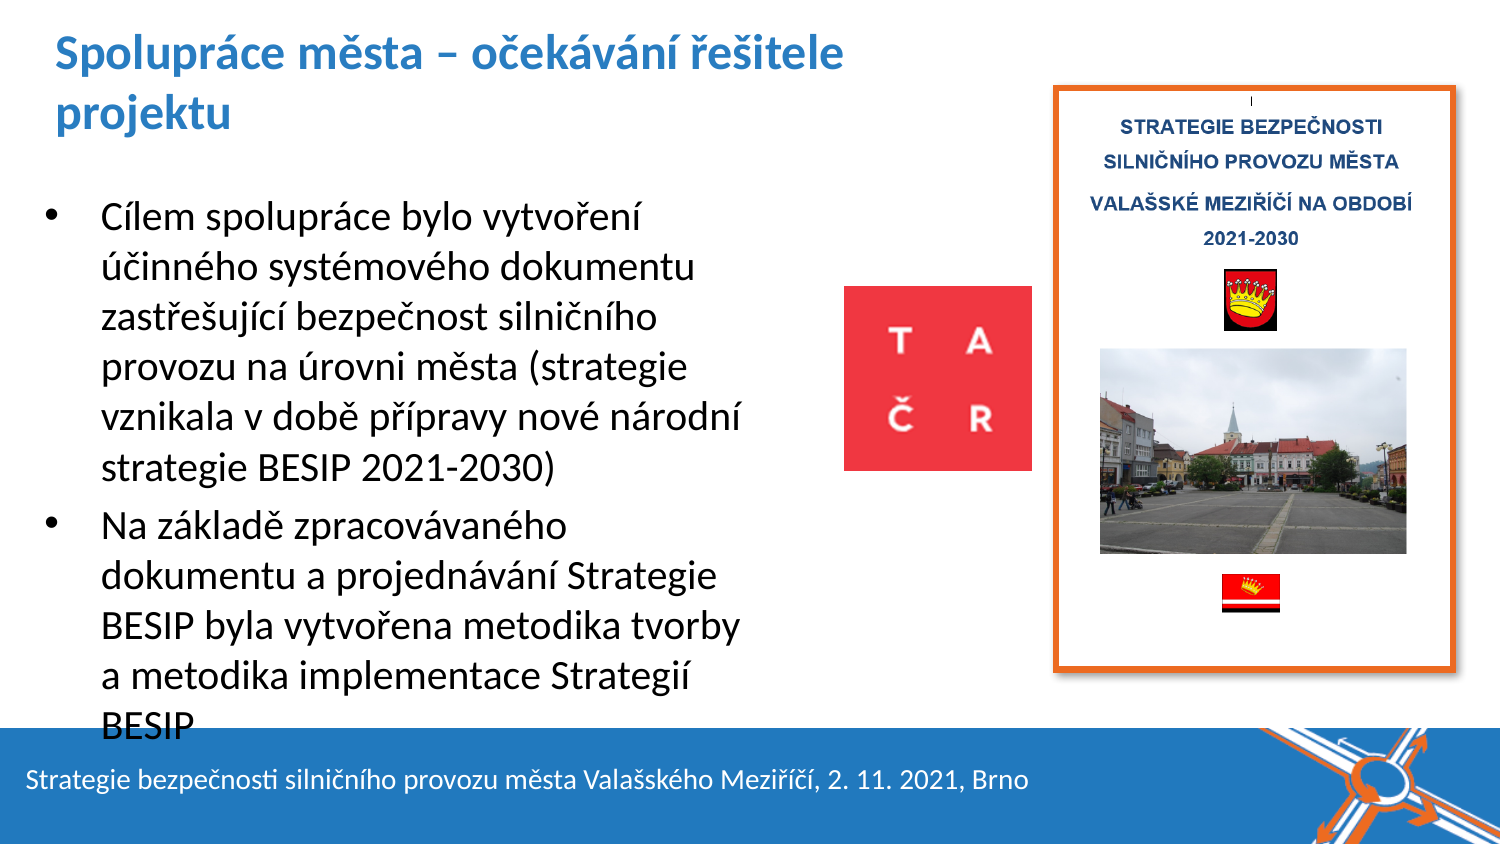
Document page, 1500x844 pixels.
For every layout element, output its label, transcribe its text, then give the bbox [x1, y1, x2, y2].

picture [844, 286, 1032, 471]
list Cílem spolupráce bylo vytvoření účinného systémového dokumentu zastřešující bezpečnost silničního provozu na úrovni města (strategie vznikala v době přípravy nové národní strategie BESIP 2021-2030) Na základě zpracovávaného dokumentu a projednávání Strategie BESIP byla vytvořena metodika tvorby a metodika implementace Strategií BESIP [29, 138, 786, 671]
picture [0, 728, 1500, 844]
text_box Strategie bezpečnosti silničního provozu města Valašského Meziříčí, 2. 11. 2021, Brno [10, 752, 1447, 803]
picture [1058, 90, 1451, 667]
title Spolupráce města – očekávání řešitele projektu [40, 32, 966, 126]
